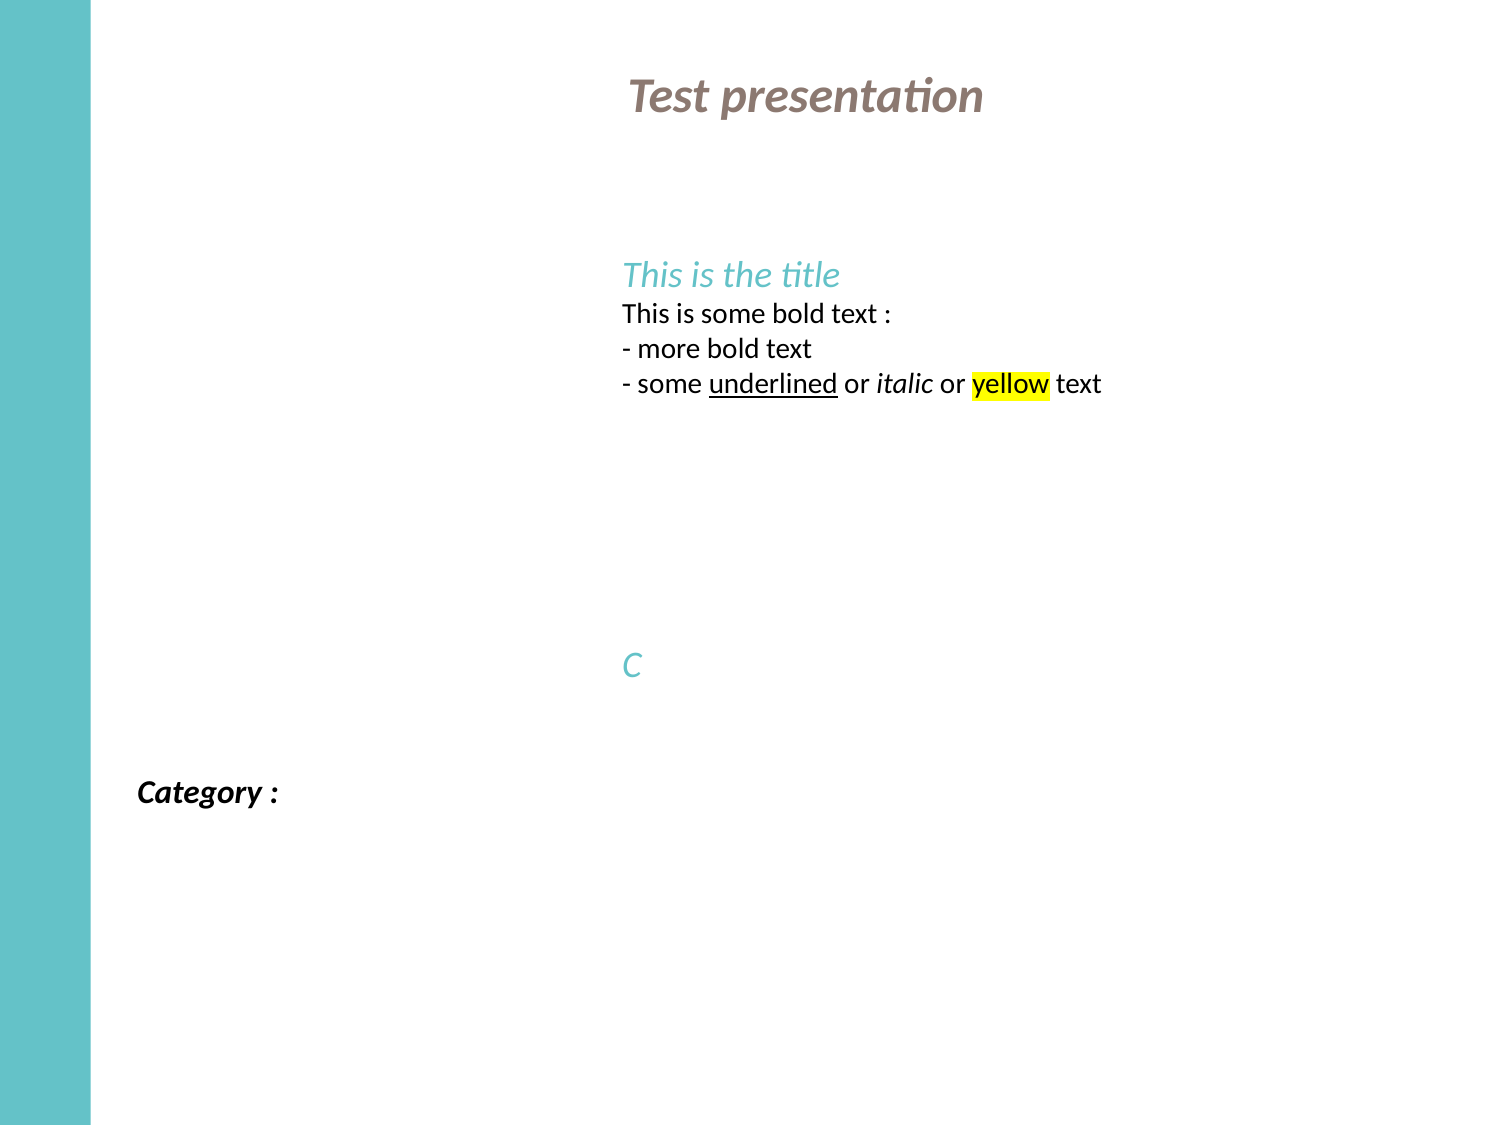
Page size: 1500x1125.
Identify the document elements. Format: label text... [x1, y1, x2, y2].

text_box Category : [122, 762, 601, 818]
list This is the title This is some bold text : - more bold text - some underlined or italic or yellow text [607, 242, 1459, 621]
list C [607, 632, 1459, 1011]
text_box Test presentation [216, 55, 1396, 181]
